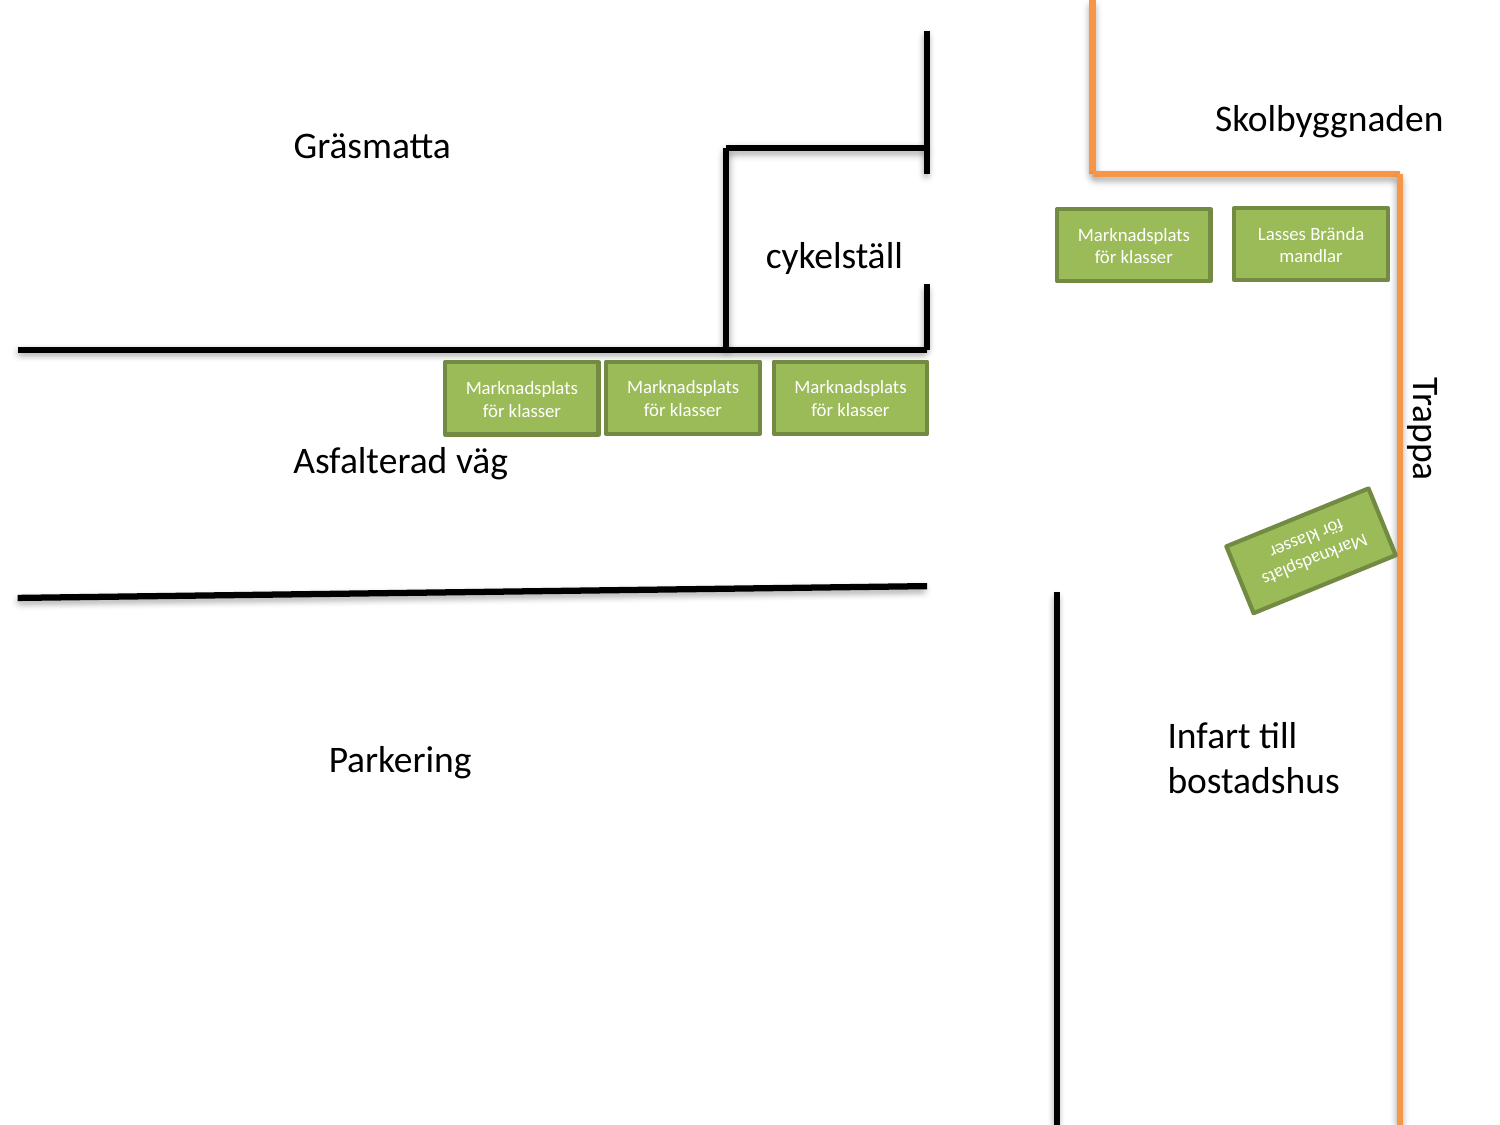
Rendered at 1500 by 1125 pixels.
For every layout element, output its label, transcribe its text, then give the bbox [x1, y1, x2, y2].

text_box Gräsmatta [278, 113, 467, 174]
text_box Trappa [1405, 362, 1458, 496]
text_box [17, 585, 928, 599]
text_box Marknadsplats för klasser [772, 360, 929, 436]
text_box Marknadsplats för klasser [604, 360, 762, 436]
text_box Marknadsplats för klasser [443, 360, 601, 437]
text_box Skolbyggnaden [1200, 87, 1459, 147]
text_box Lasses Brända mandlar [1232, 206, 1390, 282]
text_box Infart till bostadshus [1152, 704, 1355, 809]
text_box cykelställ [751, 223, 918, 284]
text_box Parkering [313, 727, 487, 788]
text_box Marknadsplats för klasser [1224, 486, 1395, 616]
text_box Marknadsplats för klasser [1055, 207, 1213, 283]
text_box Asfalterad väg [278, 429, 524, 489]
